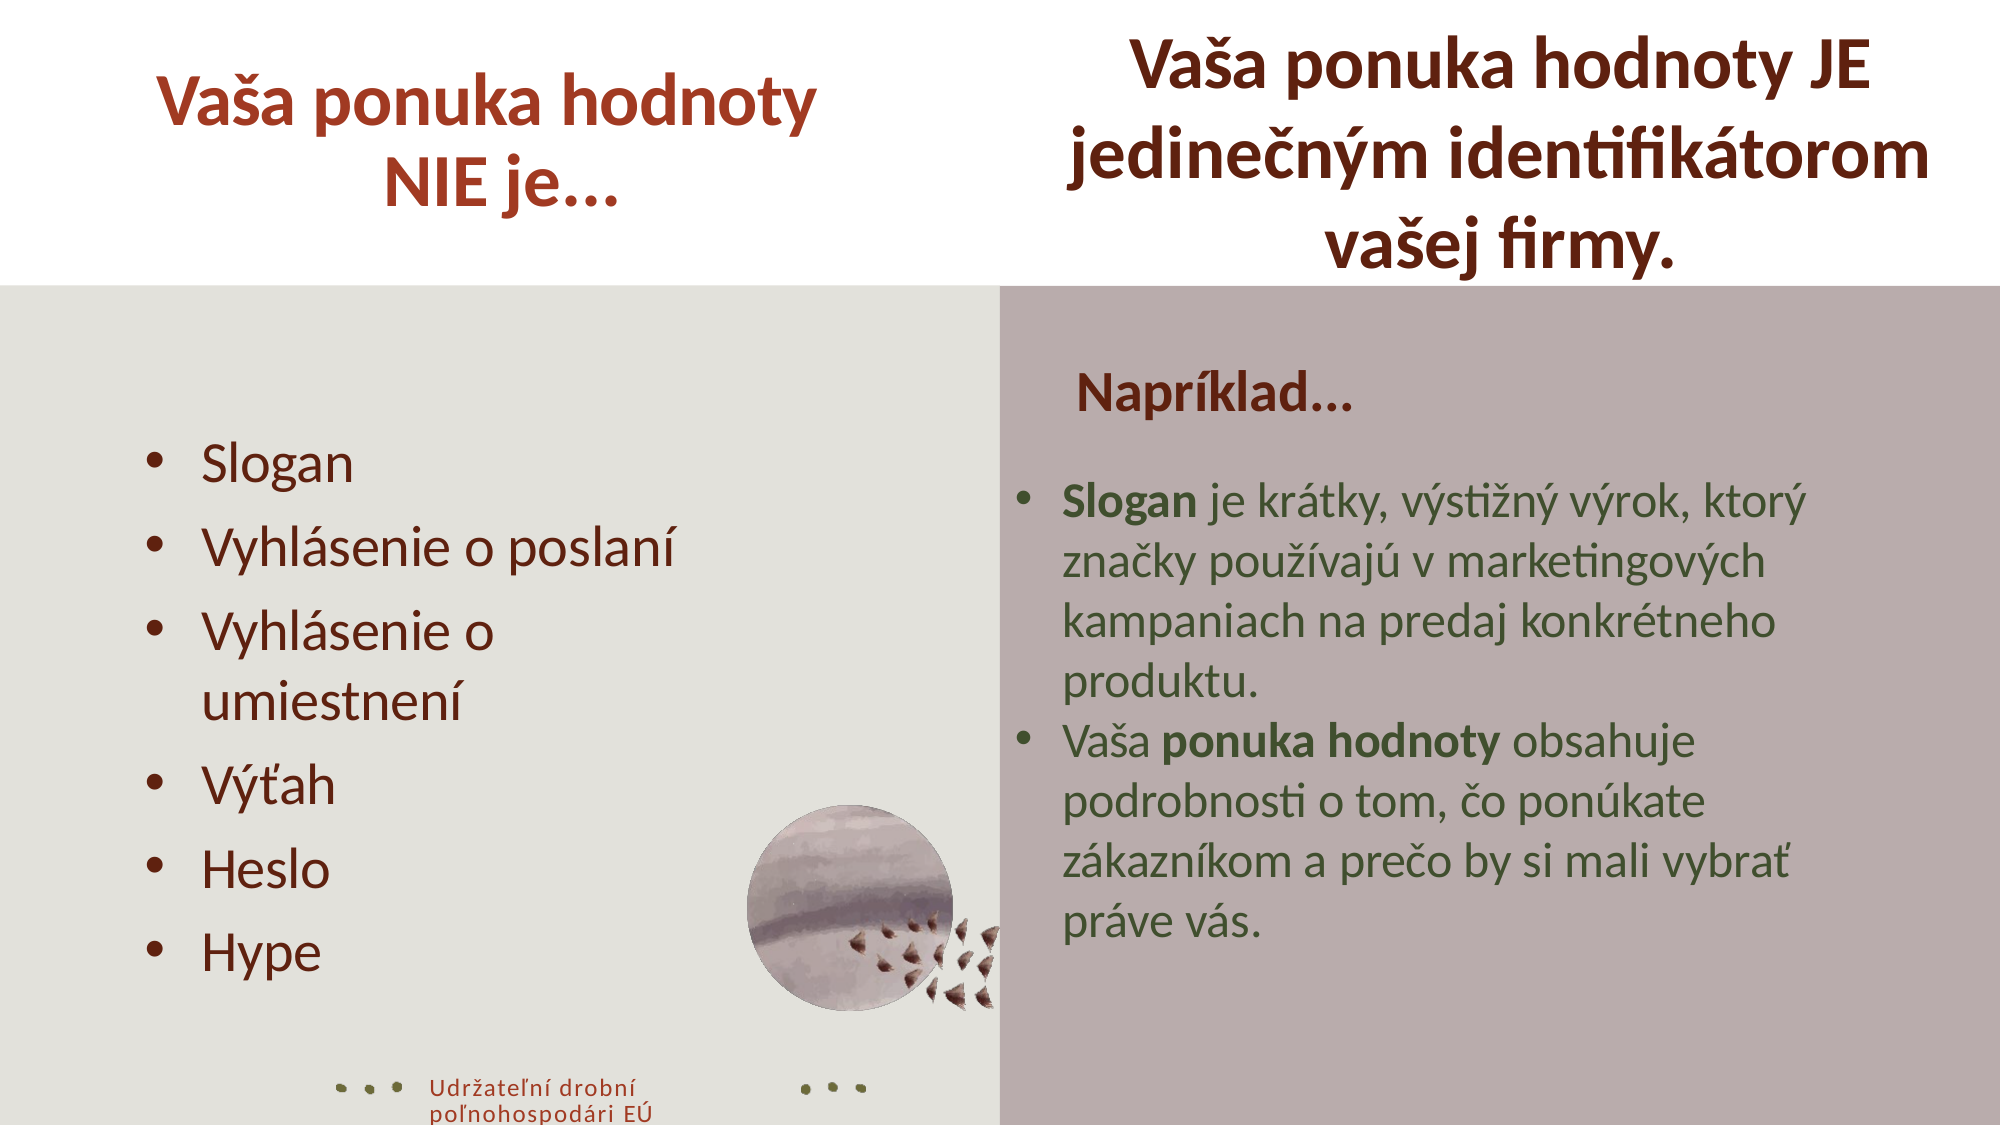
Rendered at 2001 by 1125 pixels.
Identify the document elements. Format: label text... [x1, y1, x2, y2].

picture [739, 758, 1040, 1059]
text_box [0, 285, 1038, 1125]
text_box [1038, 285, 2000, 1125]
text_box Napríklad... Slogan je krátky, výstižný výrok, ktorý značky používajú v marketingových kampaniach na predaj konkrétneho produktu. Vaša ponuka hodnoty obsahuje podrobnosti o tom, čo ponúkate zákazníkom a prečo by si mali vybrať práve vás. [1041, 351, 1944, 948]
title Vaša ponuka hodnoty JE jedinečným identifikátorom vašej firmy. [999, 11, 2000, 284]
text_box Vaša ponuka hodnoty NIE je... [154, 47, 868, 222]
